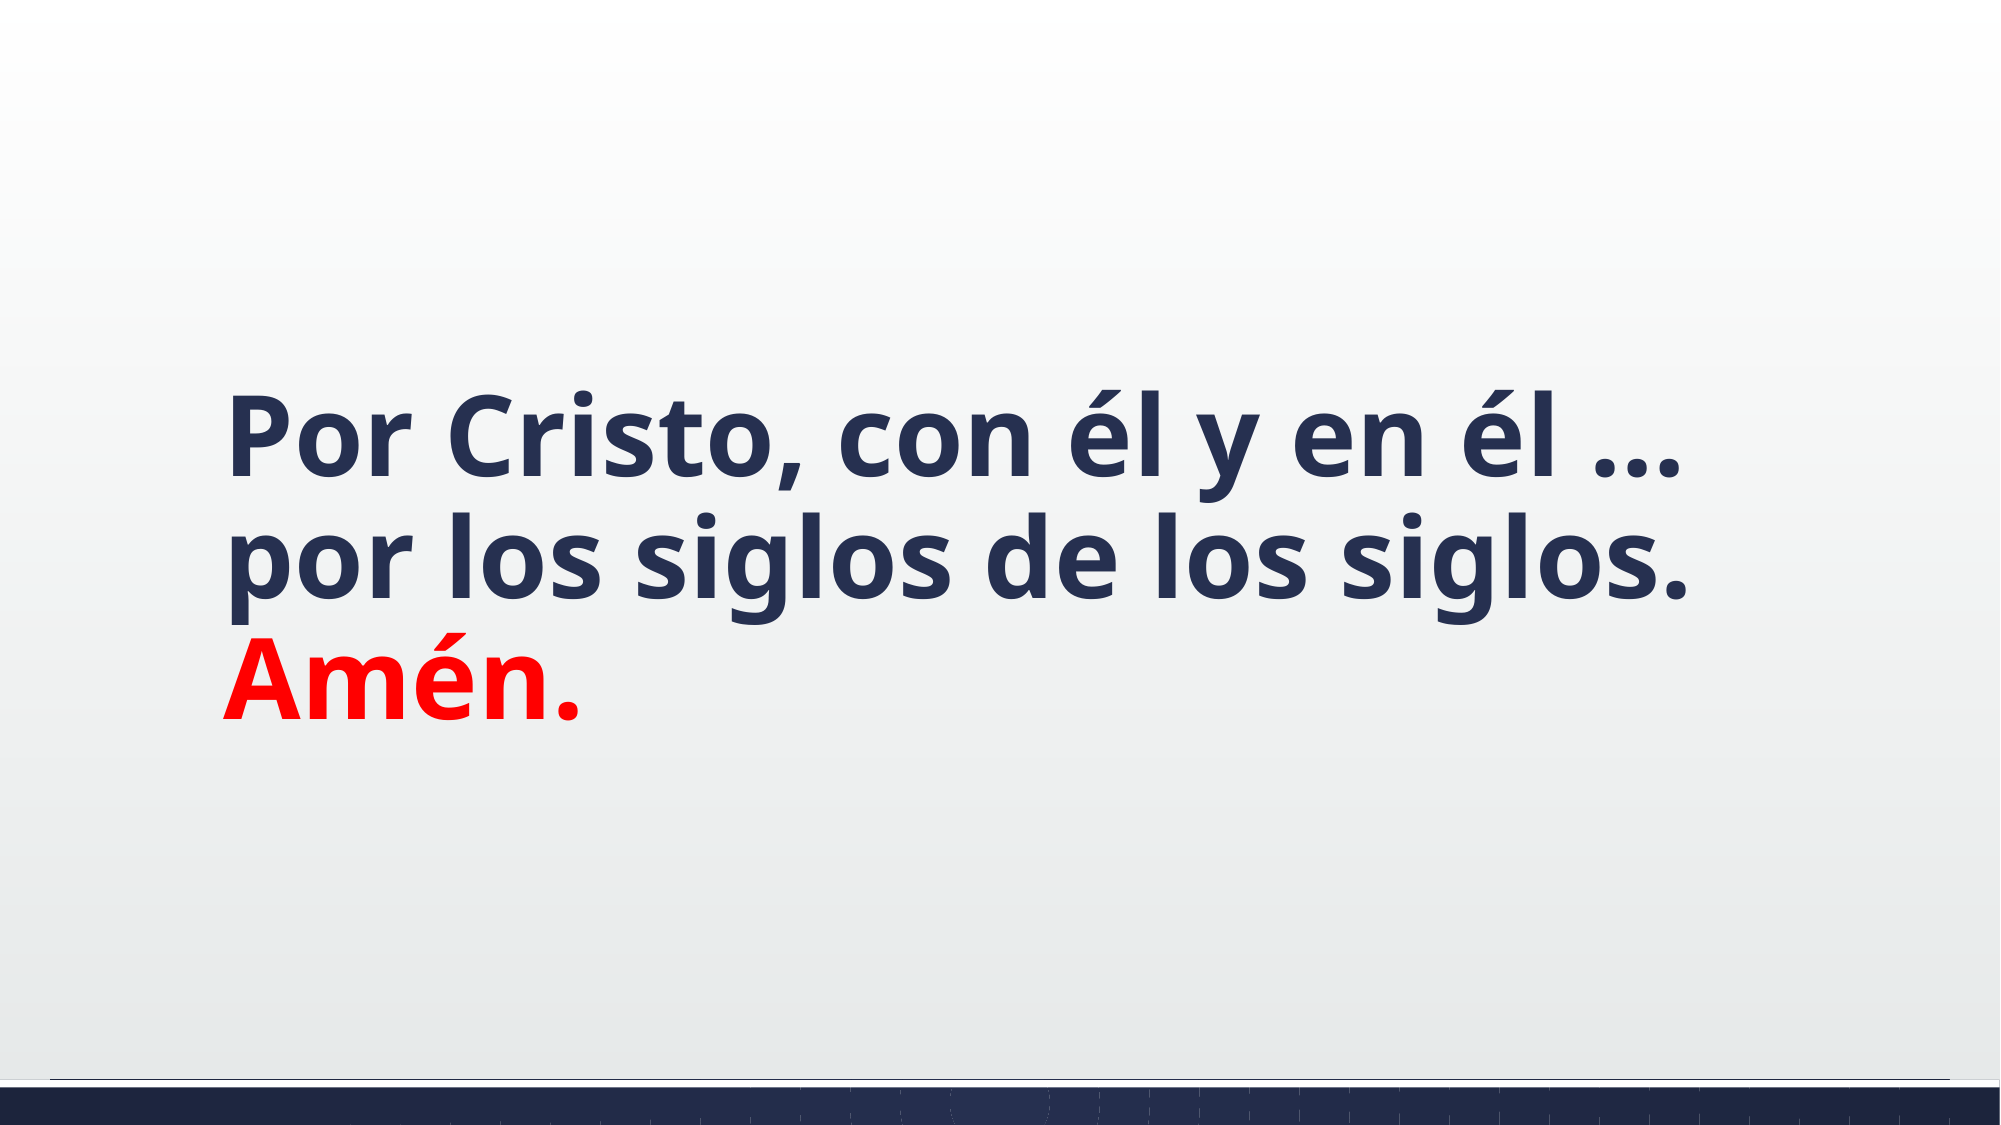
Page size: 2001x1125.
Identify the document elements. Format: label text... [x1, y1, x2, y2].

title Por Cristo, con él y en él … por los siglos de los siglos. Amén. [208, 278, 1769, 752]
